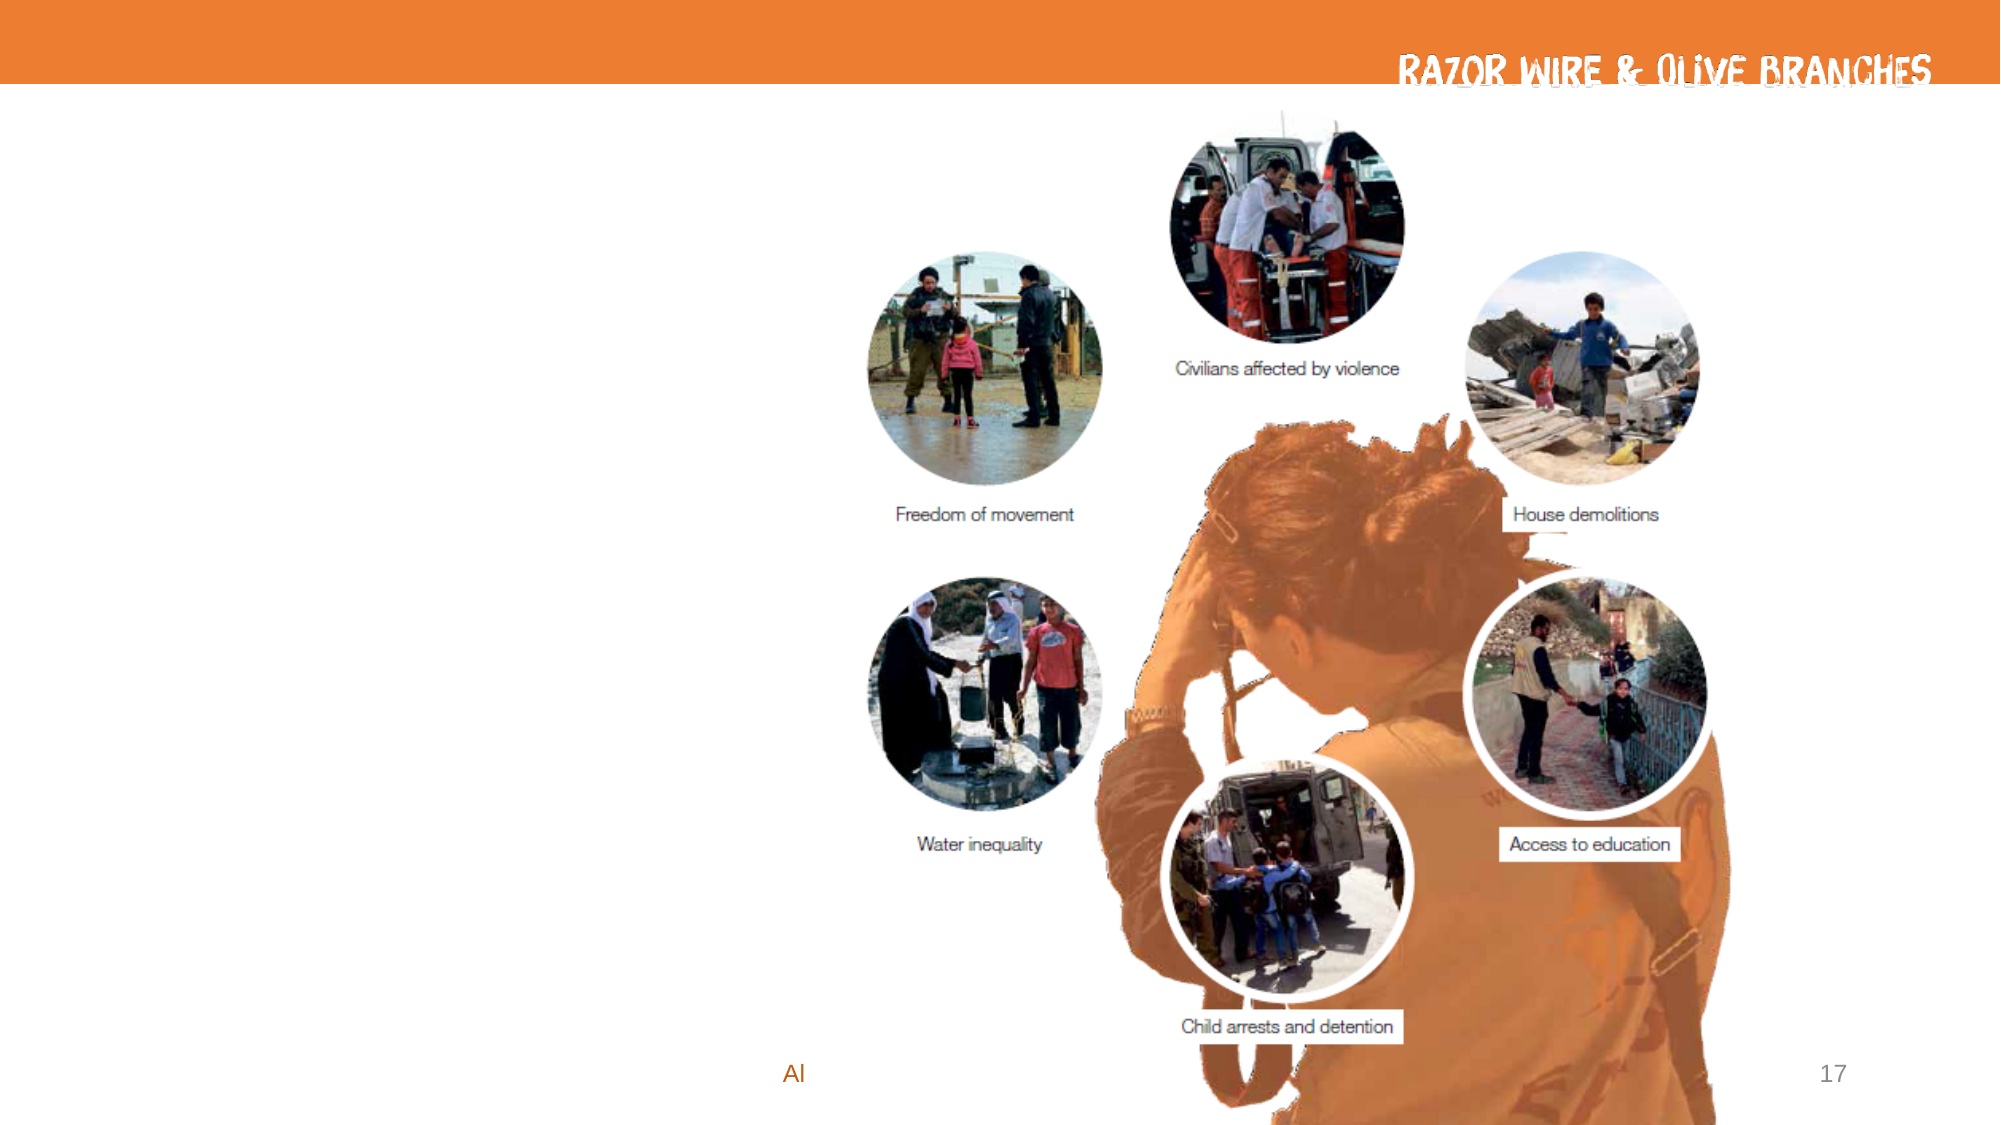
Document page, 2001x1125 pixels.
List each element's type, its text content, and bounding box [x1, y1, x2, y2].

picture [1411, 84, 1935, 89]
slide_number 17 [1773, 1042, 1863, 1103]
footer All resources at quaker.org.uk/teaching [662, 1042, 805, 1103]
picture [805, 90, 1773, 1125]
